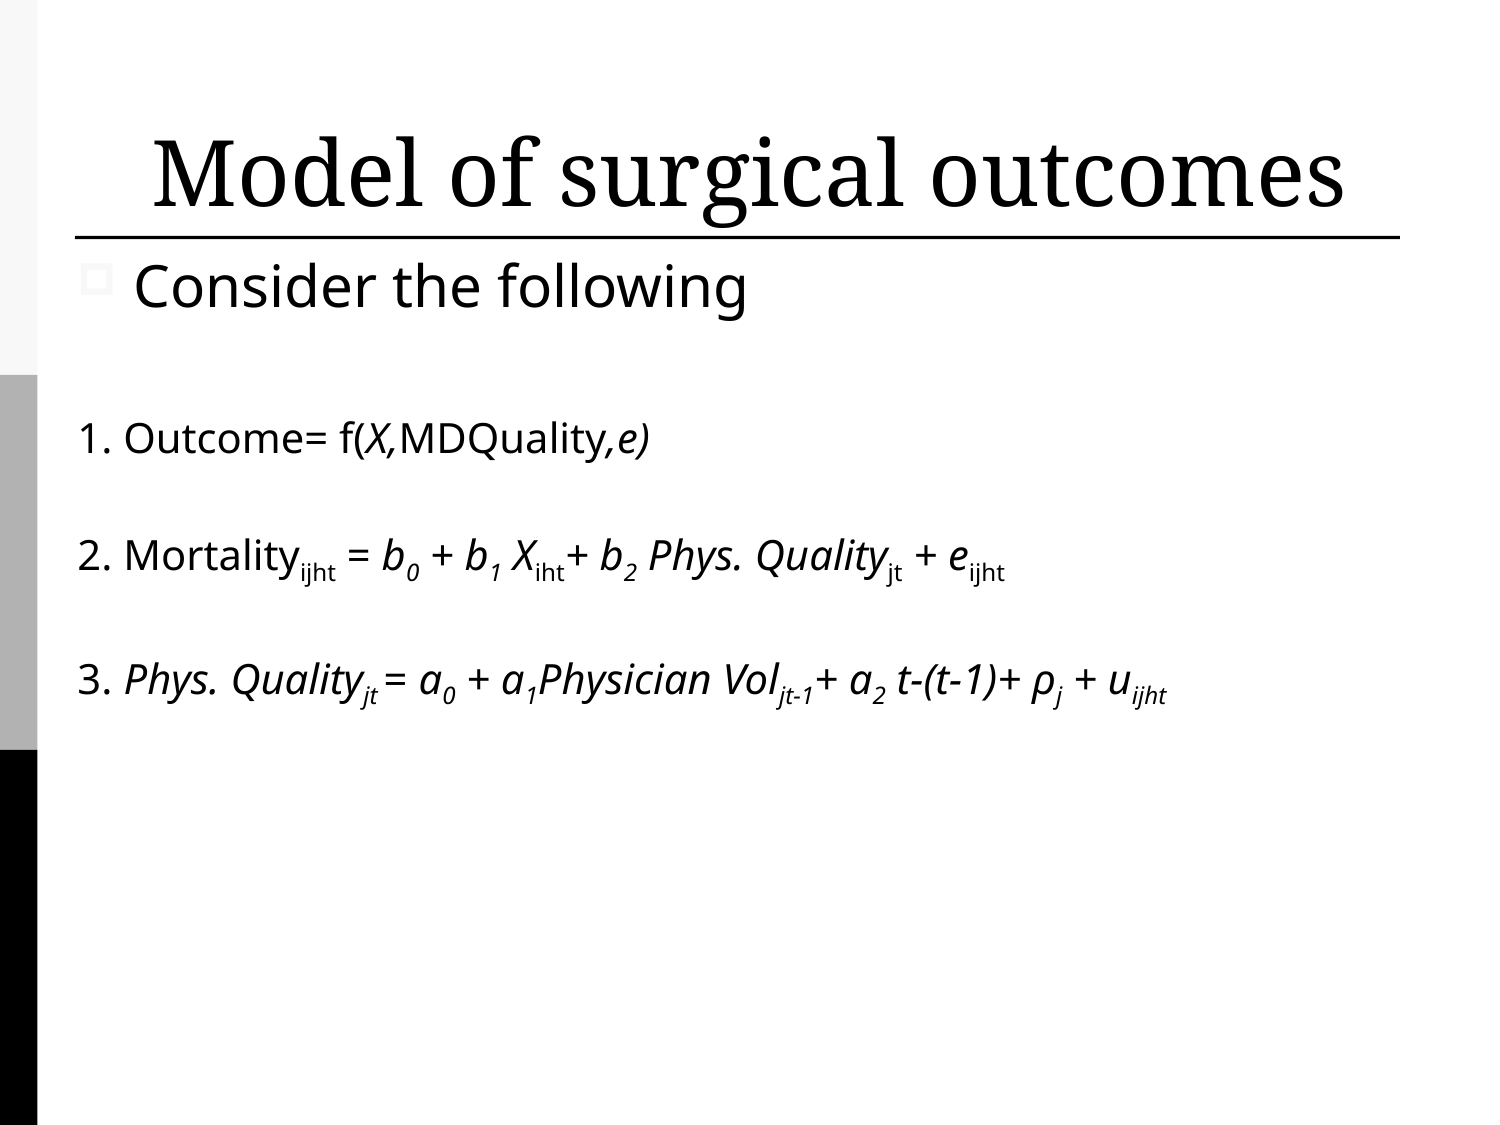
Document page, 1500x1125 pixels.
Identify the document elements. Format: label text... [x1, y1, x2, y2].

title Model of surgical outcomes [74, 45, 1426, 233]
list Consider the following 1. Outcome= f(X,MDQuality,e) 2. Mortalityijht = b0 + b1 Xiht+ b2 Phys. Qualityjt + eijht 3. Phys. Qualityjt = a0 + a1Physician Voljt-1+ a2 t-(t-1)+ ρj + uijht [62, 249, 1476, 1063]
